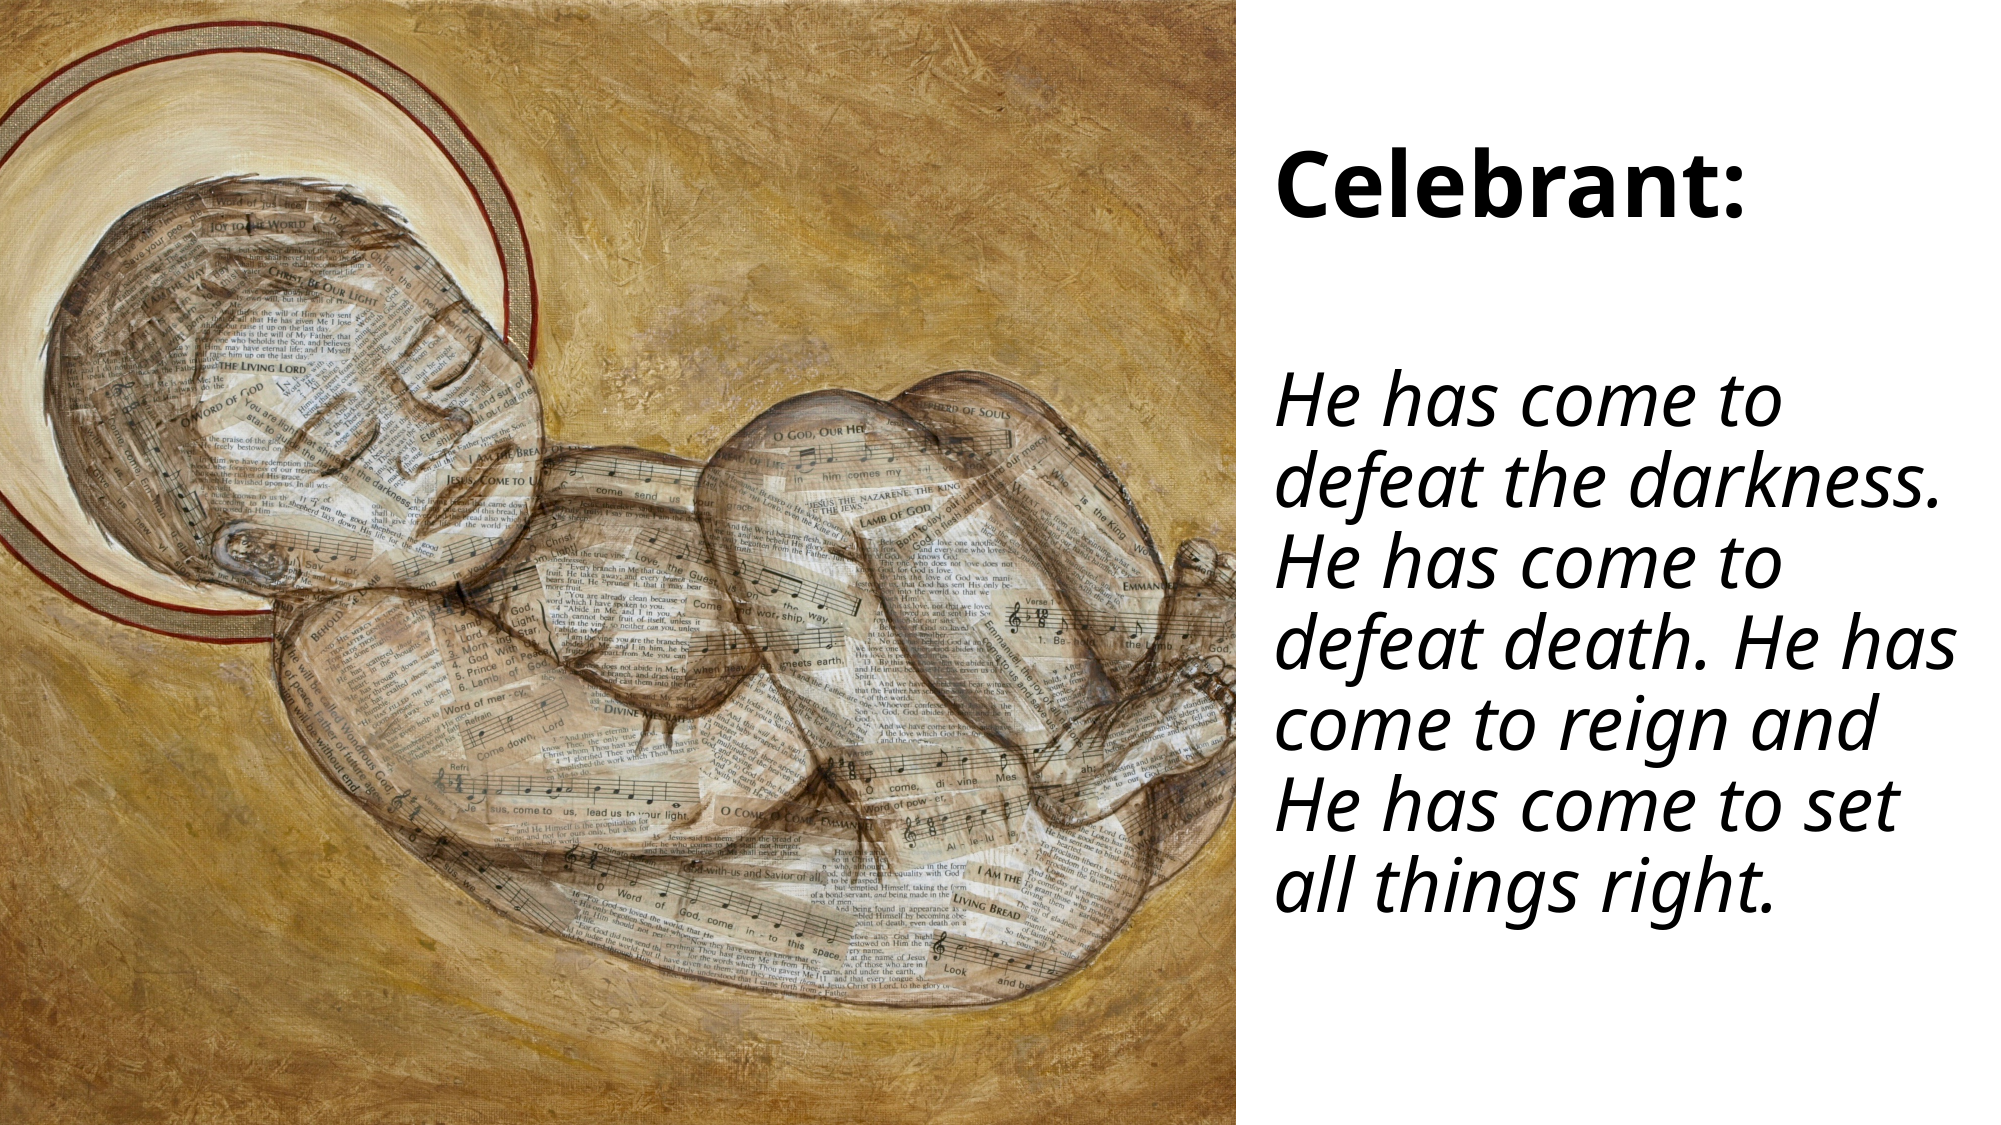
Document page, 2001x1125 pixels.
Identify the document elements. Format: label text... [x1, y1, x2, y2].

text_box Celebrant: He has come to defeat the darkness. He has come to defeat death. He has come to reign and He has come to set all things right. [1258, 131, 2000, 1039]
picture [0, 0, 1236, 1125]
